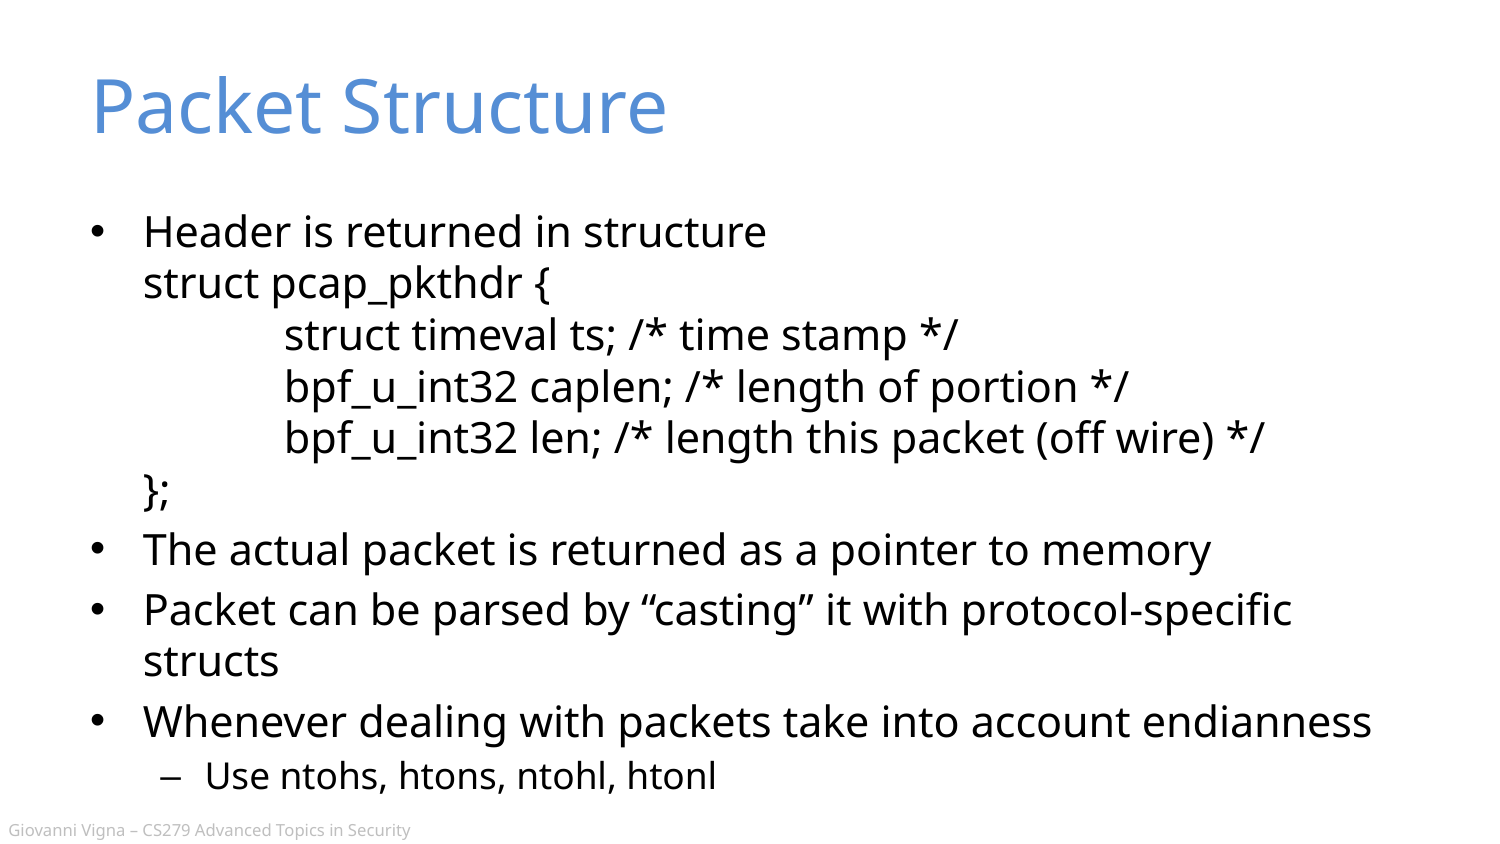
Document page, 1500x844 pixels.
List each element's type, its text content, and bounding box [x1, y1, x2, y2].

title Packet Structure [75, 33, 1425, 175]
list Header is returned in structure struct pcap_pkthdr { struct timeval ts; /* time stamp */ bpf_u_int32 caplen; /* length of portion */ bpf_u_int32 len; /* length this packet (off wire) */ }; The actual packet is returned as a pointer to memory Packet can be parsed by “casting” it with protocol-specific structs Whenever dealing with packets take into account endianness Use ntohs, htons, ntohl, htonl [75, 196, 1425, 813]
